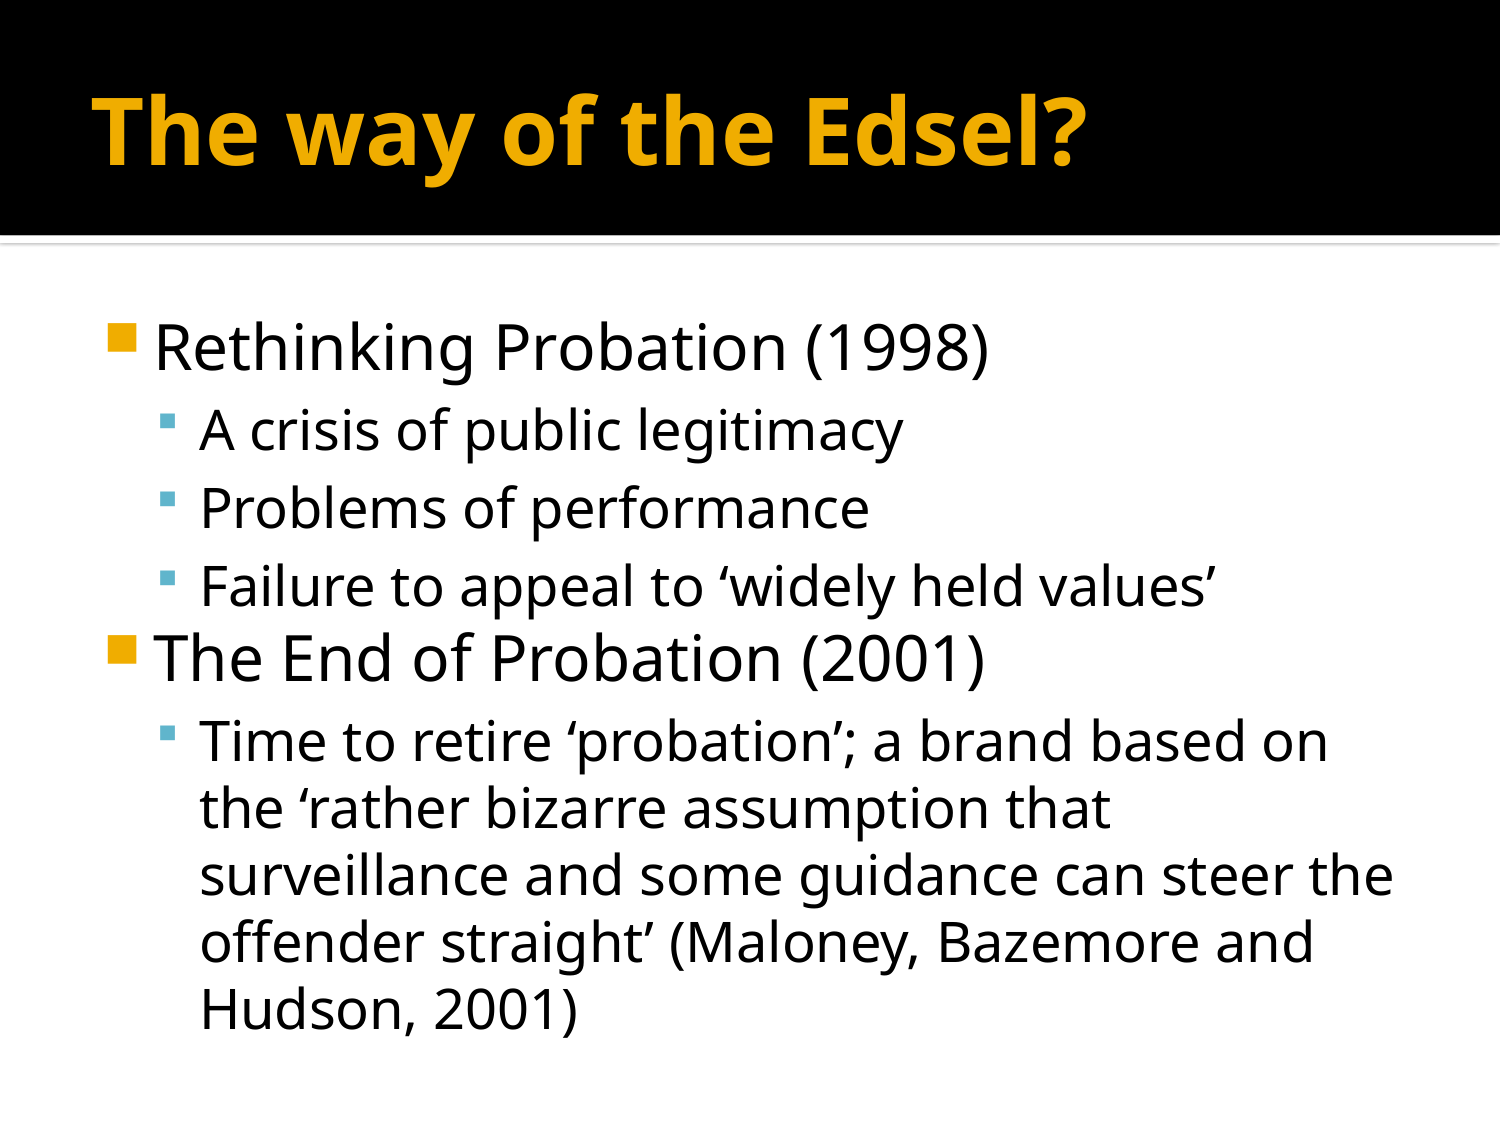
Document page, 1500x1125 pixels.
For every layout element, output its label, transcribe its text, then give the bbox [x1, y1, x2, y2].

title The way of the Edsel? [75, 25, 1425, 231]
list Rethinking Probation (1998) A crisis of public legitimacy Problems of performance Failure to appeal to ‘widely held values’ The End of Probation (2001) Time to retire ‘probation’; a brand based on the ‘rather bizarre assumption that surveillance and some guidance can steer the offender straight’ (Maloney, Bazemore and Hudson, 2001) [75, 291, 1425, 1050]
